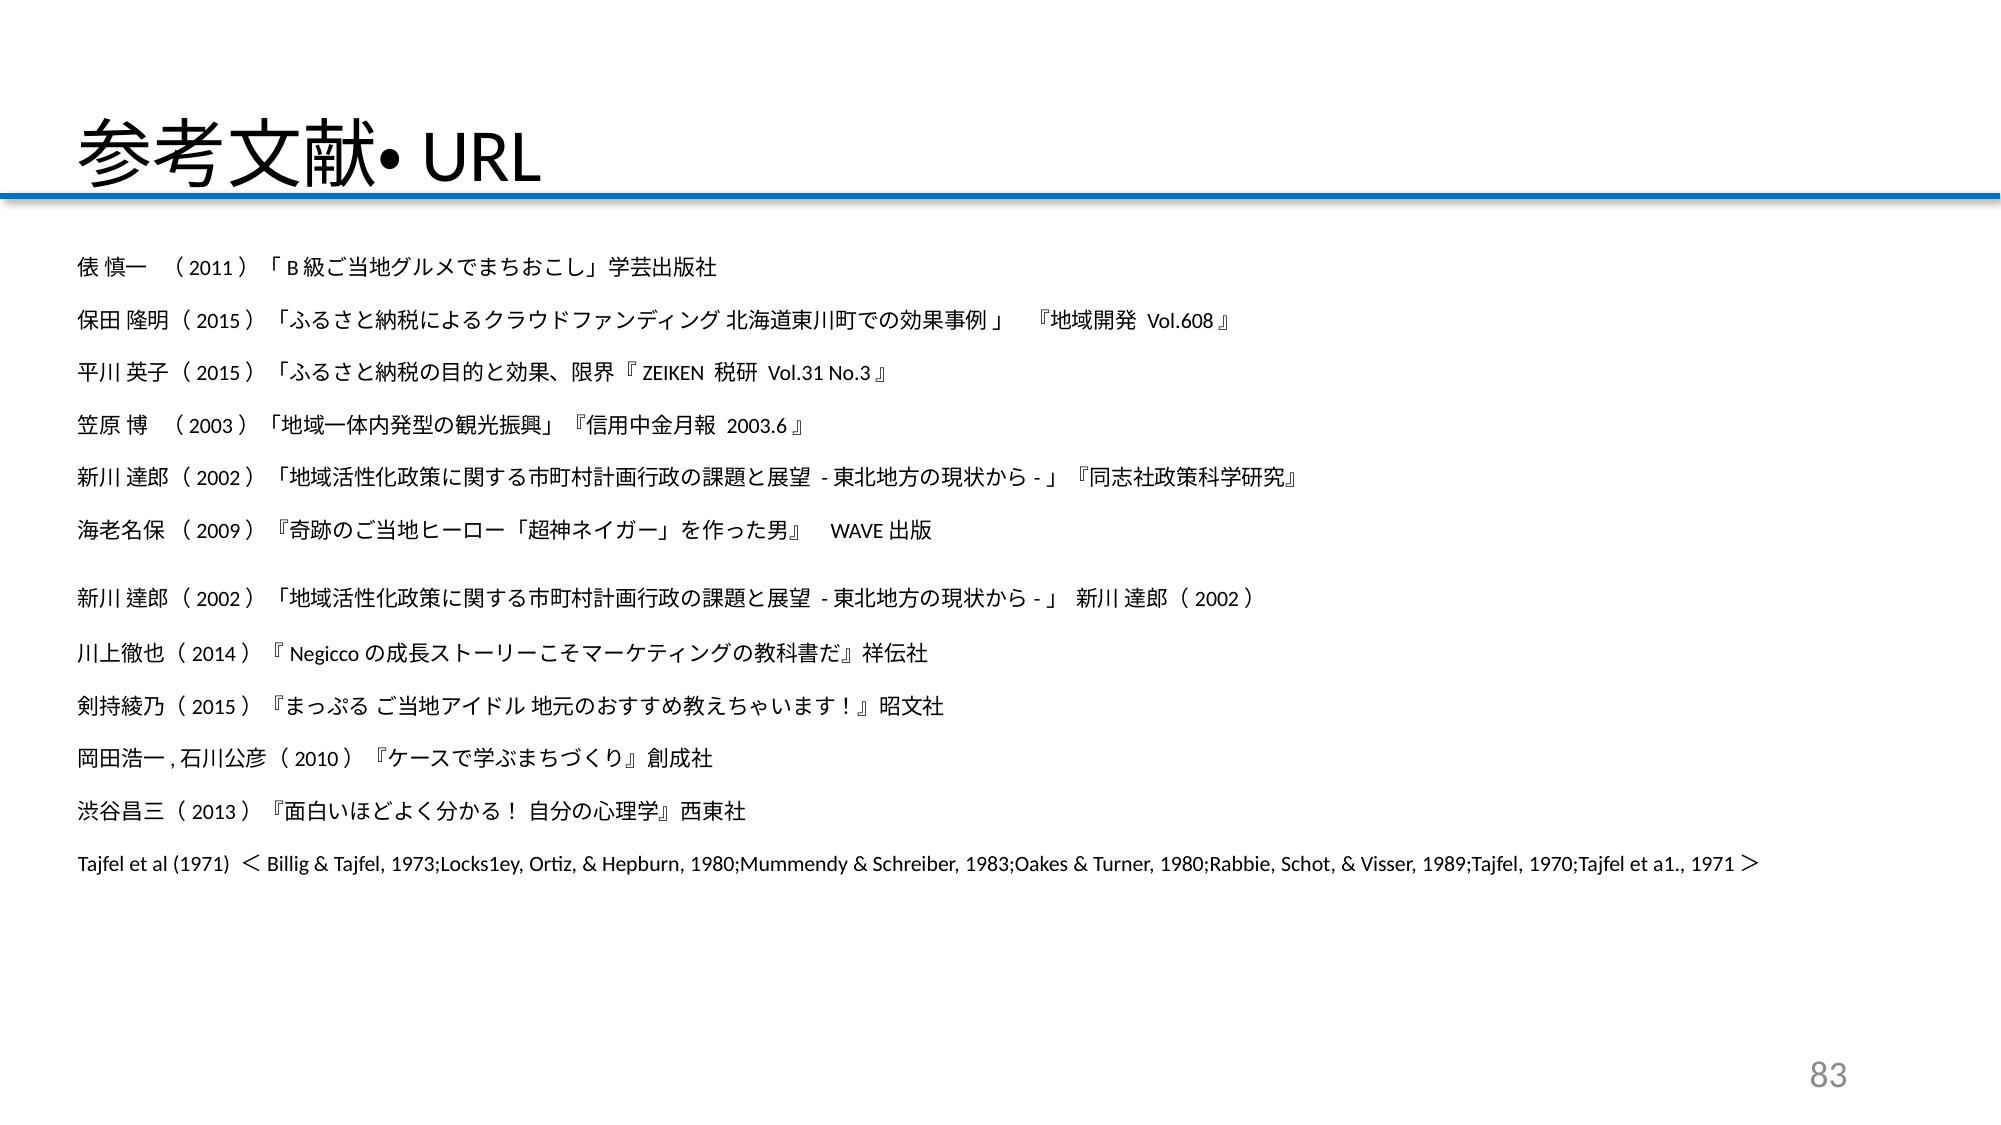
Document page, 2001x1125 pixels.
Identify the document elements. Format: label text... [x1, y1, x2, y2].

slide_number 83 [1412, 1042, 1863, 1103]
text_box 俵 慎一 （2011）「B級ご当地グルメでまちおこし」学芸出版社 保田 隆明（2015）「ふるさと納税によるクラウドファンディング 北海道東川町での効果事例 」 『地域開発 Vol.608』 平川 英子（2015）「ふるさと納税の目的と効果、限界『ZEIKEN 税研 Vol.31 No.3』 笠原 博 （2003）「地域一体内発型の観光振興」『信用中金月報 2003.6』 新川 達郎（2002）「地域活性化政策に関する市町村計画行政の課題と展望 -東北地方の現状から-」『同志社政策科学研究』 海老名保 （2009）『奇跡のご当地ヒーロー「超神ネイガー」を作った男』 WAVE出版 新川 達郎（2002）「地域活性化政策に関する市町村計画行政の課題と展望 -東北地方の現状から-」 新川 達郎（2002） 川上徹也（2014）『Negiccoの成長ストーリーこそマーケティングの教科書だ』祥伝社 剣持綾乃（2015）『まっぷる ご当地アイドル 地元のおすすめ教えちゃいます！』昭文社 岡田浩一,石川公彦（2010）『ケースで学ぶまちづくり』創成社 渋谷昌三（2013）『面白いほどよく分かる！ 自分の心理学』西東社 Tajfel et al (1971) ＜Billig & Tajfel, 1973;Locks1ey, Ortiz, & Hepburn, 1980;Mummendy & Schreiber, 1983;Oakes & Turner, 1980;Rabbie, Schot, & Visser, 1989;Tajfel, 1970;Tajfel et a1., 1971＞ [63, 246, 1960, 1019]
text_box 参考文献・URL [63, 98, 873, 204]
